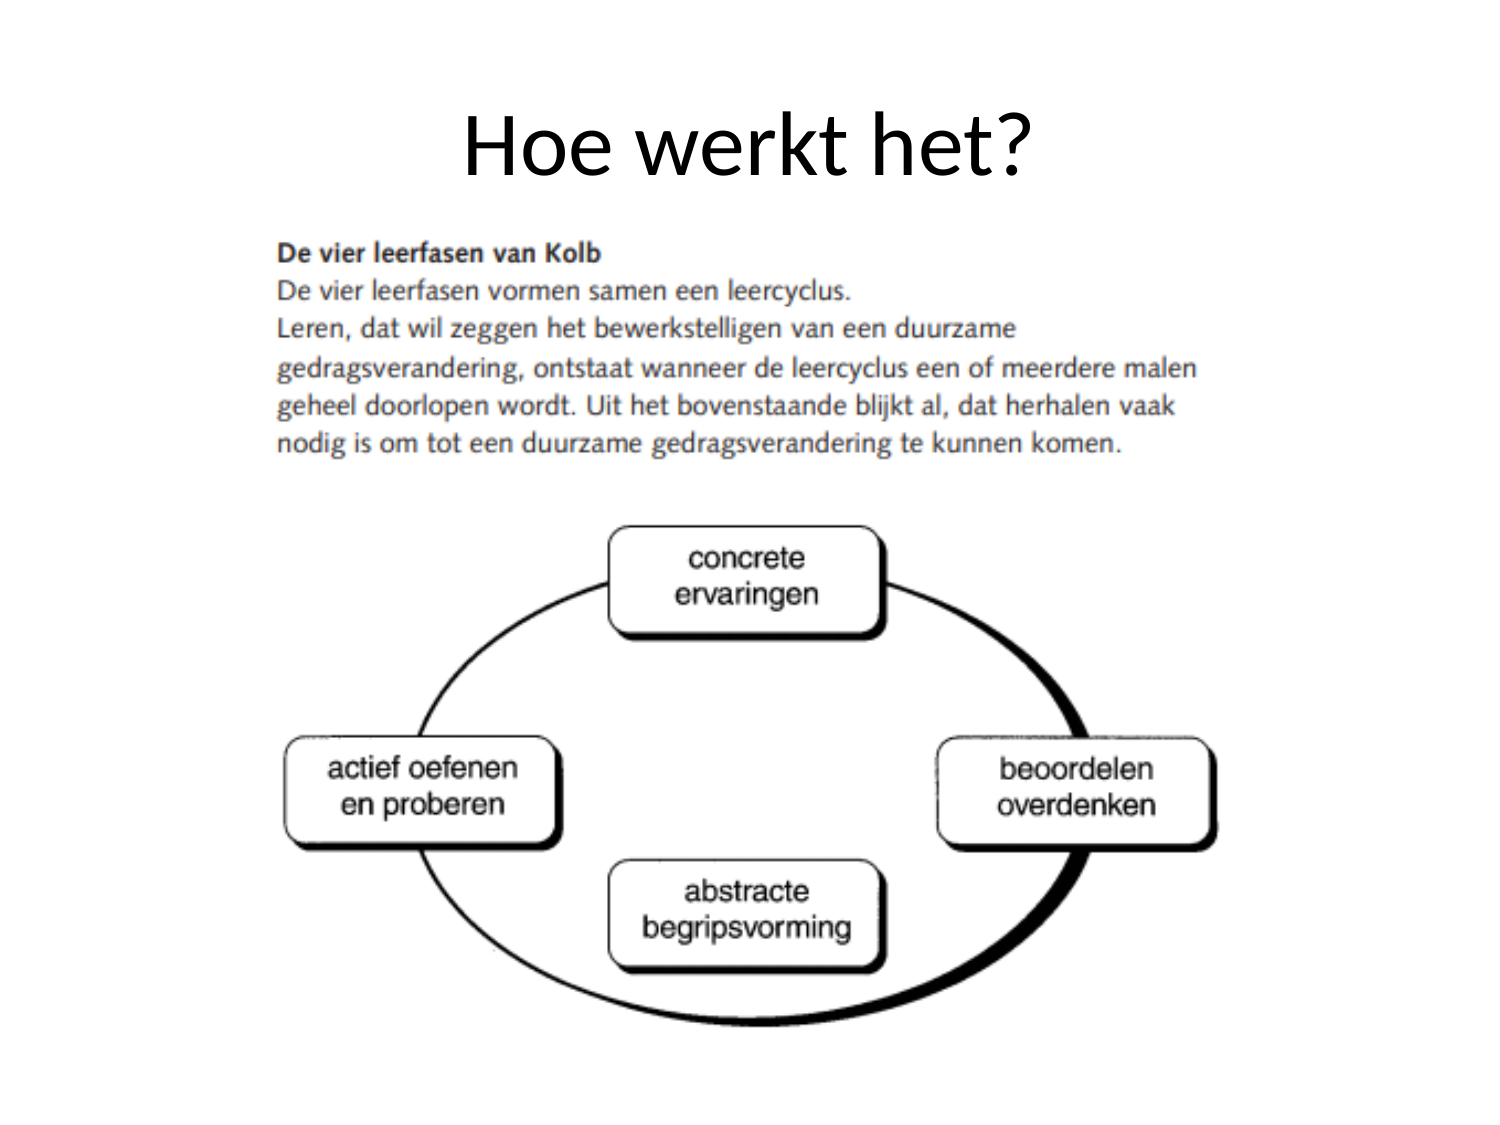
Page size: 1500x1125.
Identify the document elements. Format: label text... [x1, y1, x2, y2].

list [221, 232, 1318, 1065]
title Hoe werkt het? [75, 45, 1425, 233]
